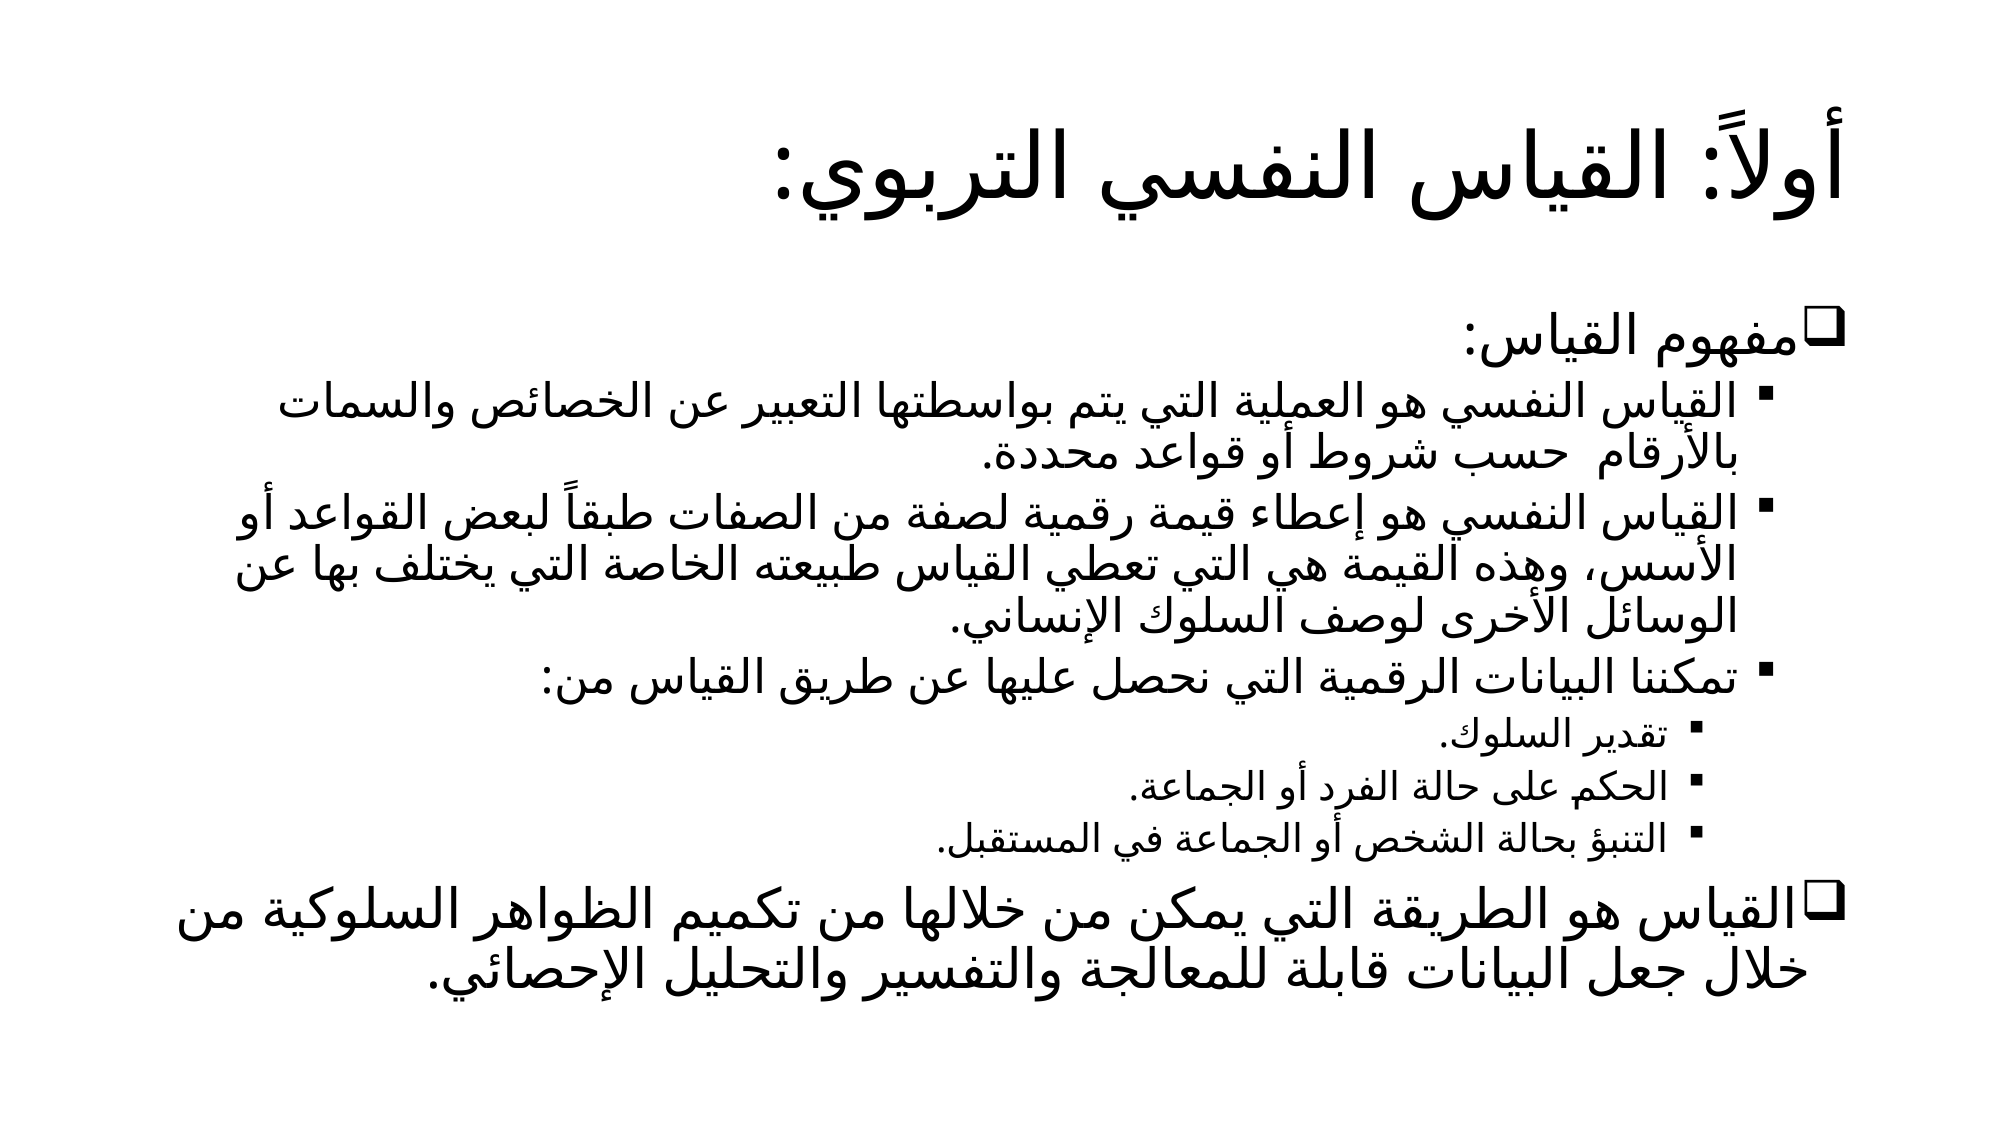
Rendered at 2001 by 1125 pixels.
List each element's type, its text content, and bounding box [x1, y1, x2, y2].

list مفهوم القياس: القياس النفسي هو العملية التي يتم بواسطتها التعبير عن الخصائص والسمات بالأرقام حسب شروط أو قواعد محددة. القياس النفسي هو إعطاء قيمة رقمية لصفة من الصفات طبقاً لبعض القواعد أو الأسس، وهذه القيمة هي التي تعطي القياس طبيعته الخاصة التي يختلف بها عن الوسائل الأخرى لوصف السلوك الإنساني. تمكننا البيانات الرقمية التي نحصل عليها عن طريق القياس من: تقدير السلوك. الحكم على حالة الفرد أو الجماعة. التنبؤ بحالة الشخص أو الجماعة في المستقبل. القياس هو الطريقة التي يمكن من خلالها من تكميم الظواهر السلوكية من خلال جعل البيانات قابلة للمعالجة والتفسير والتحليل الإحصائي. [137, 299, 1863, 1014]
title أولاً: القياس النفسي التربوي: [137, 59, 1863, 278]
